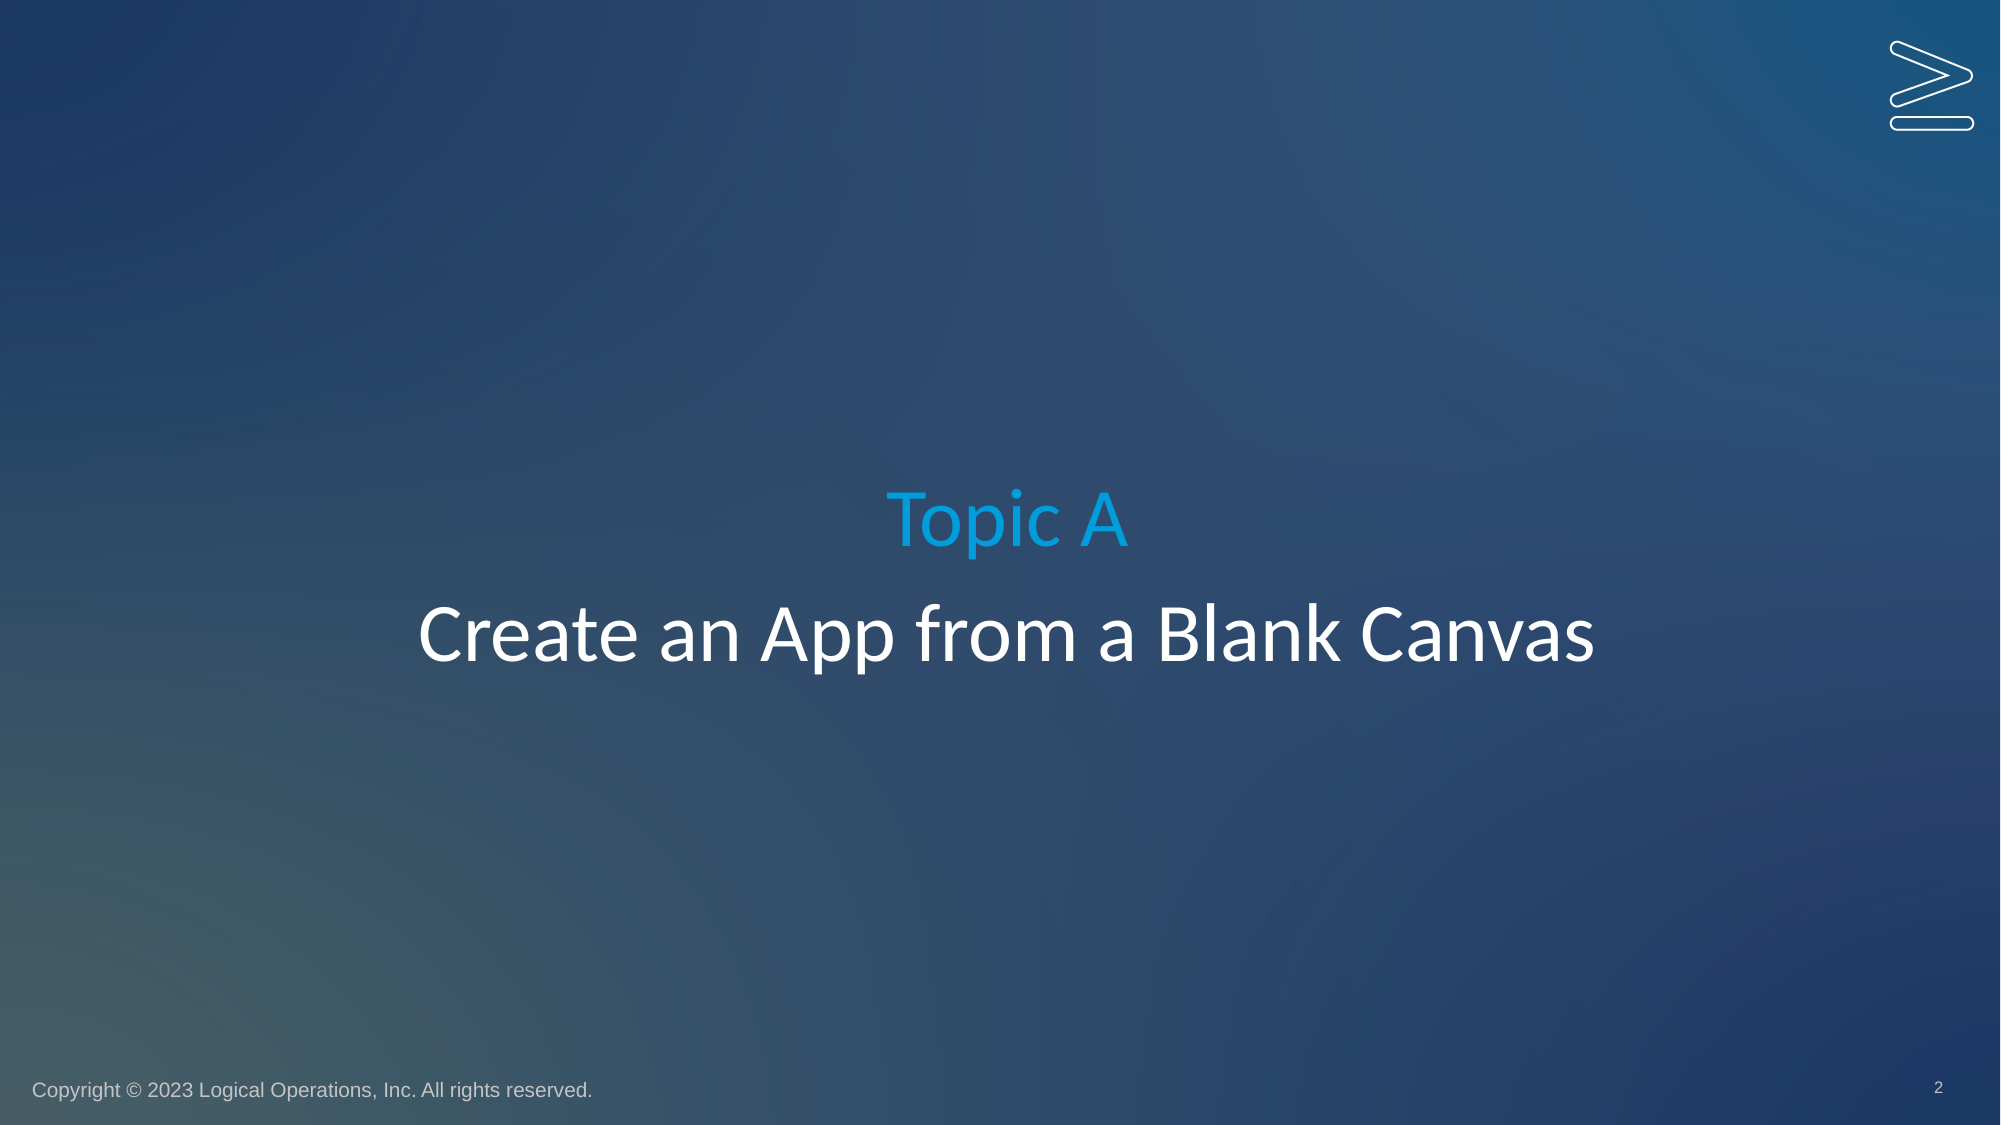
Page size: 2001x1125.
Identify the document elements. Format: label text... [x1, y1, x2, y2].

picture [0, 0, 2001, 1125]
slide_number 2 [1491, 1057, 1959, 1118]
list Topic A [157, 324, 1858, 571]
title Create an App from a Blank Canvas [157, 571, 1858, 795]
